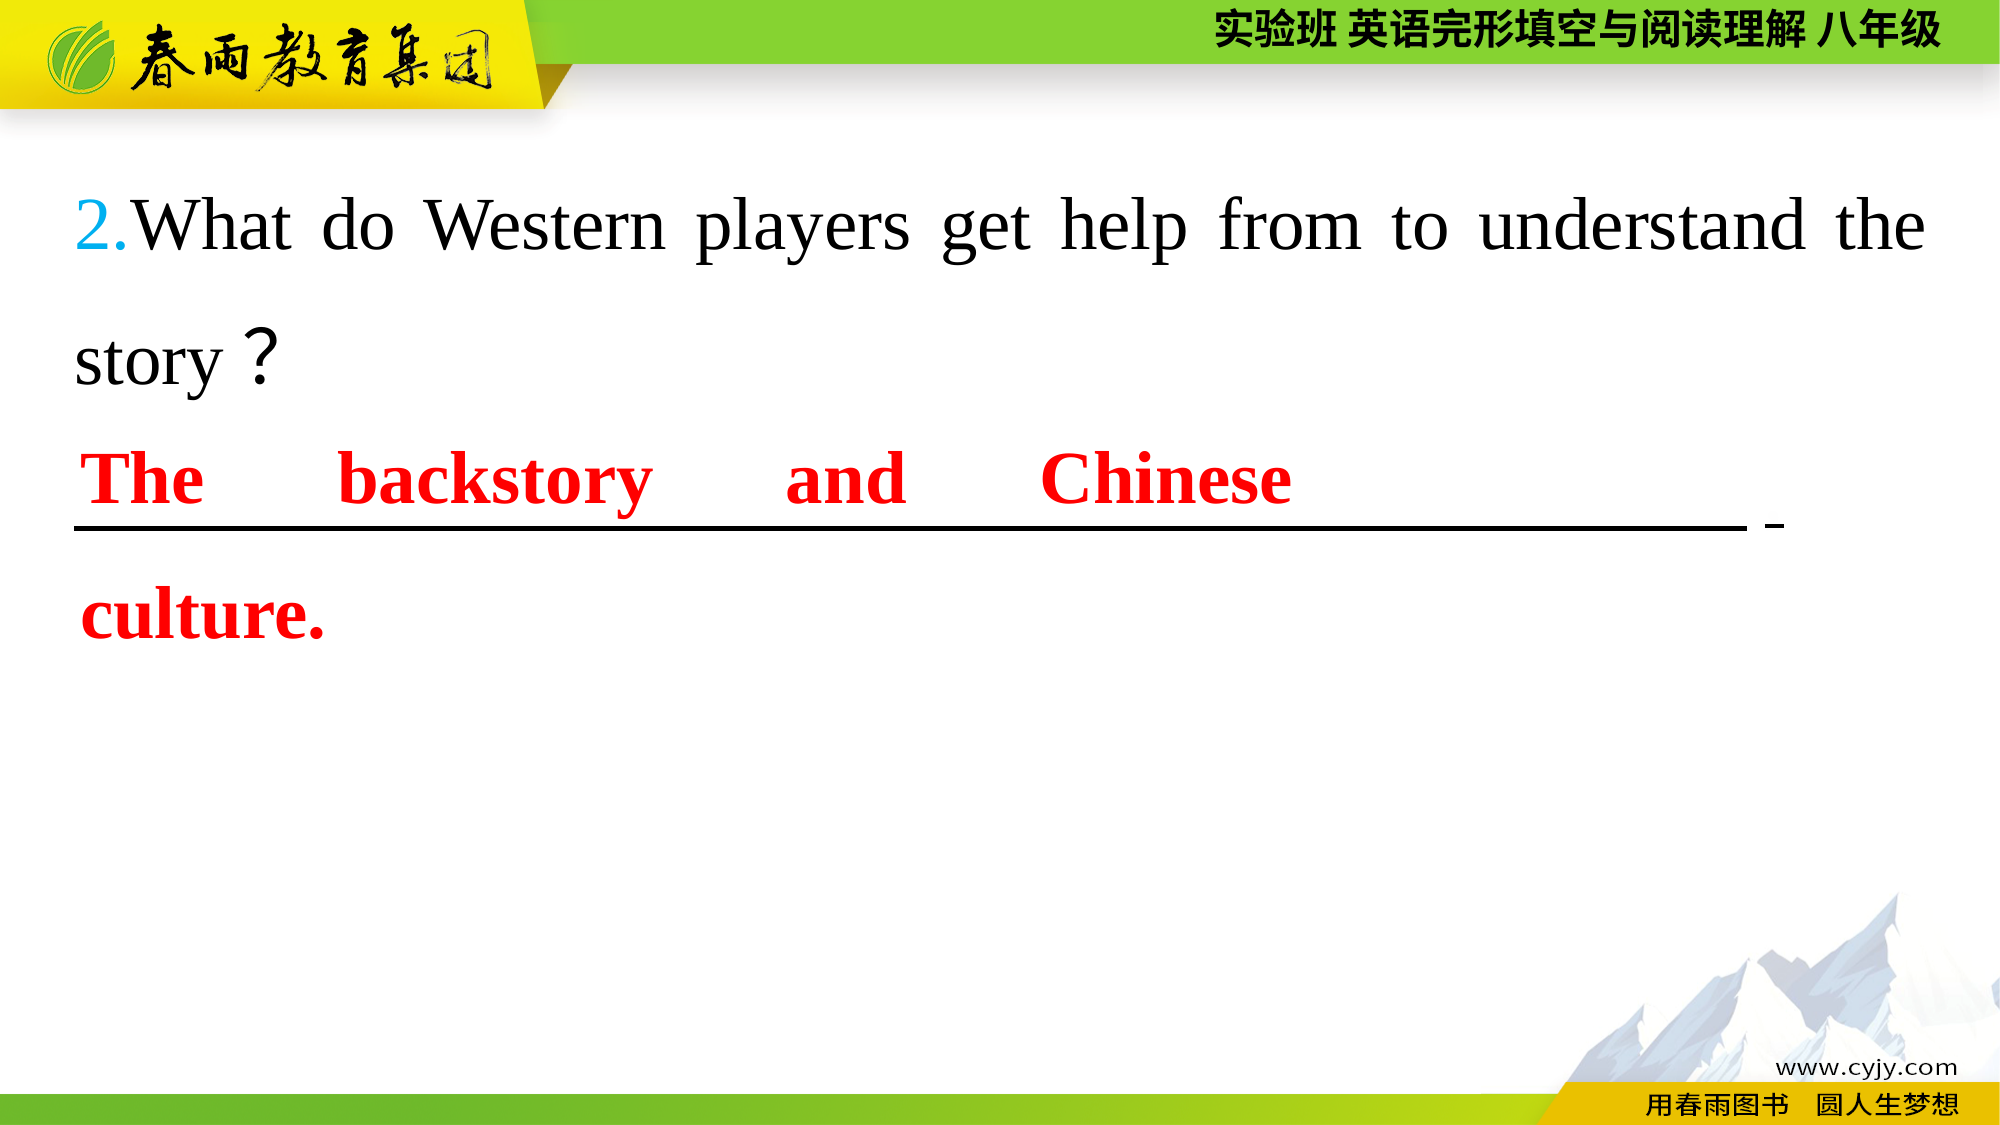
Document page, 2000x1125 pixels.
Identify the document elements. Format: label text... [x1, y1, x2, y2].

list 2.What do Western players get help from to understand the story？ , [59, 122, 1944, 547]
picture [0, 0, 2000, 1125]
text_box The backstory and Chinese culture. [65, 376, 1309, 527]
